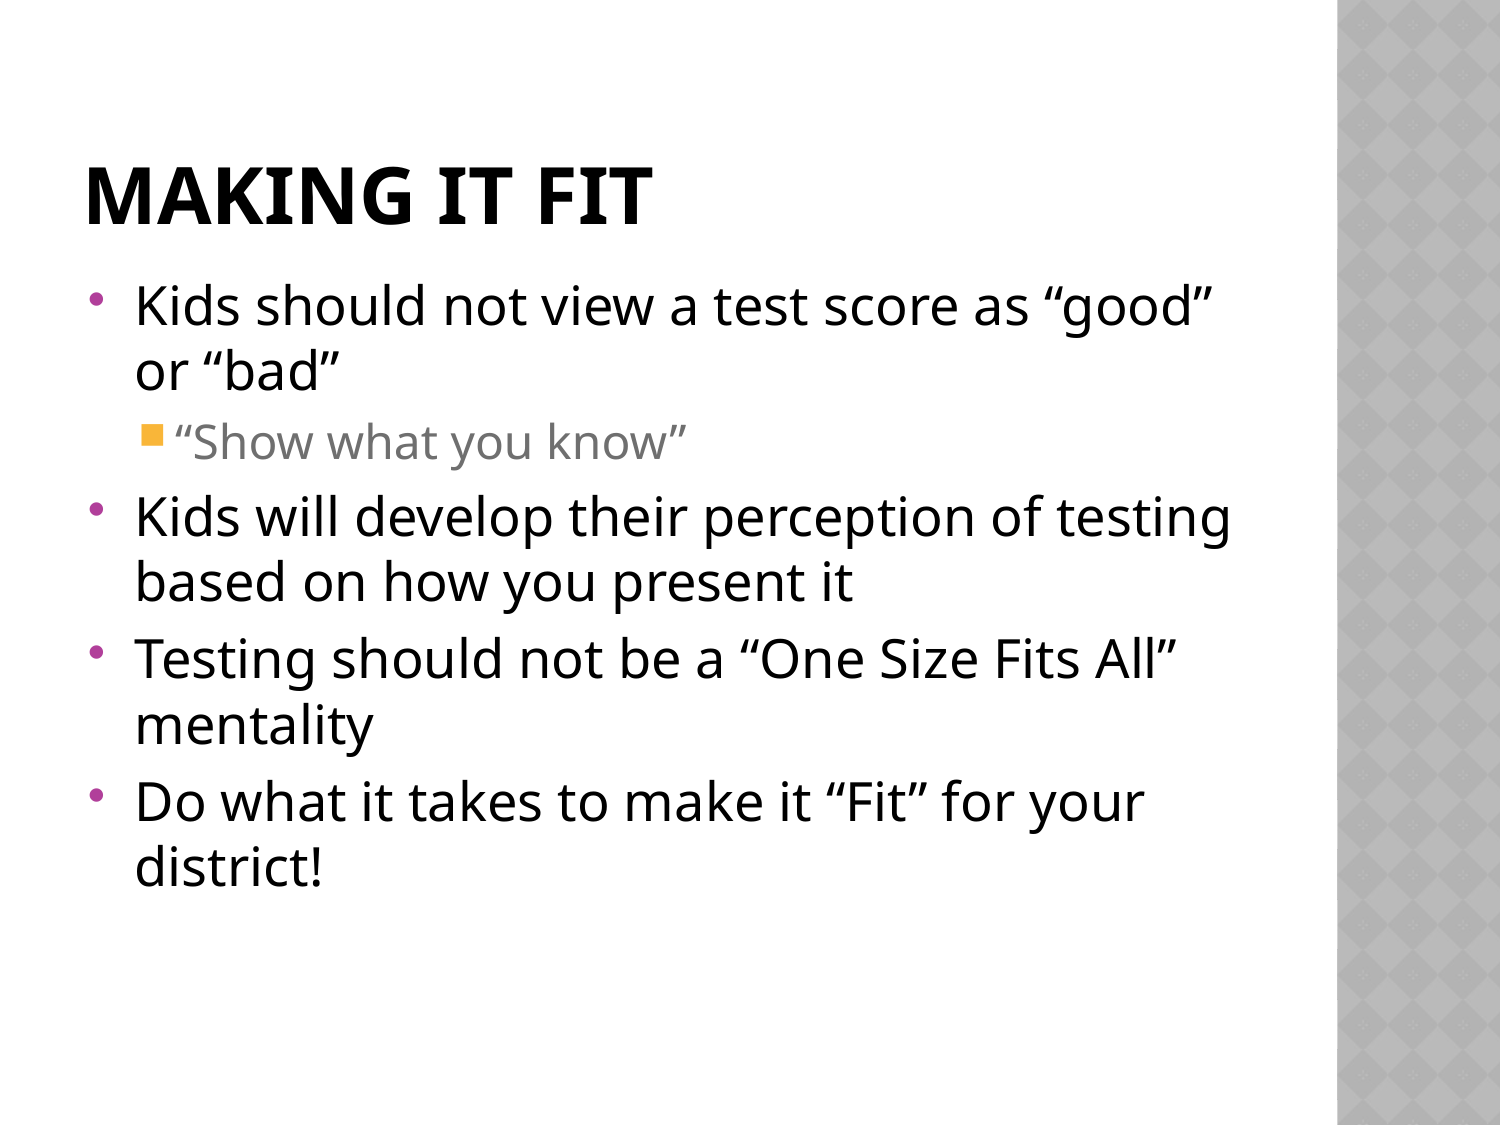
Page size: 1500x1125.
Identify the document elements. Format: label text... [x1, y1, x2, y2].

list Kids should not view a test score as “good” or “bad” “Show what you know” Kids will develop their perception of testing based on how you present it Testing should not be a “One Size Fits All” mentality Do what it takes to make it “Fit” for your district! [75, 264, 1263, 1059]
title Making it FIT [75, 52, 1263, 240]
